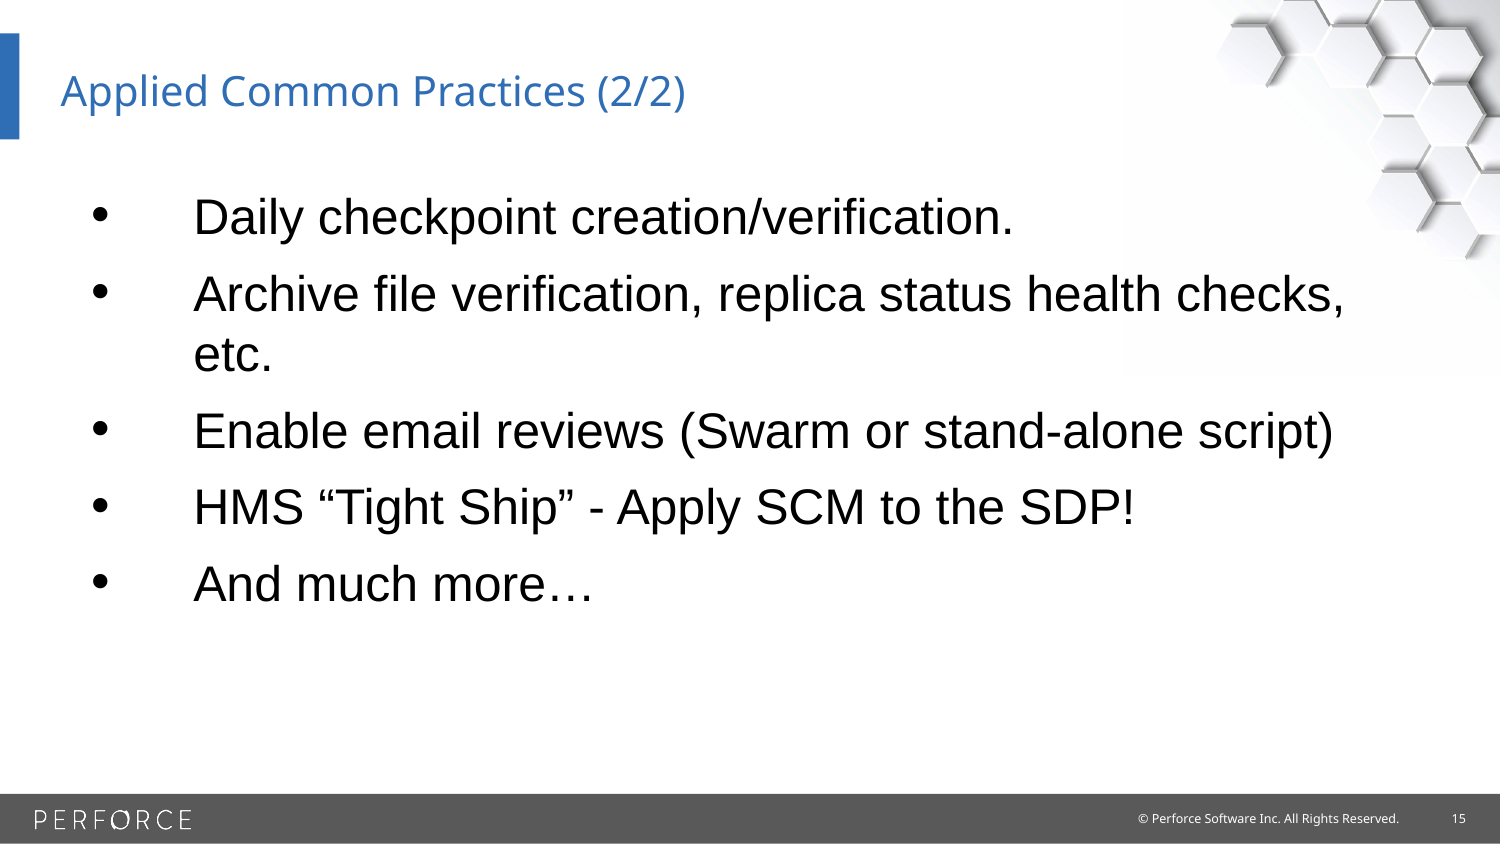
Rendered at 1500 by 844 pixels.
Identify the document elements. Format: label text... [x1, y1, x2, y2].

picture [34, 808, 192, 831]
picture [1123, 0, 1500, 377]
text_box Daily checkpoint creation/verification. Archive file verification, replica status health checks, etc. Enable email reviews (Swarm or stand-alone script) HMS “Tight Ship” - Apply SCM to the SDP! And much more… [74, 177, 1425, 651]
title Applied Common Practices (2/2) [60, 41, 1222, 132]
